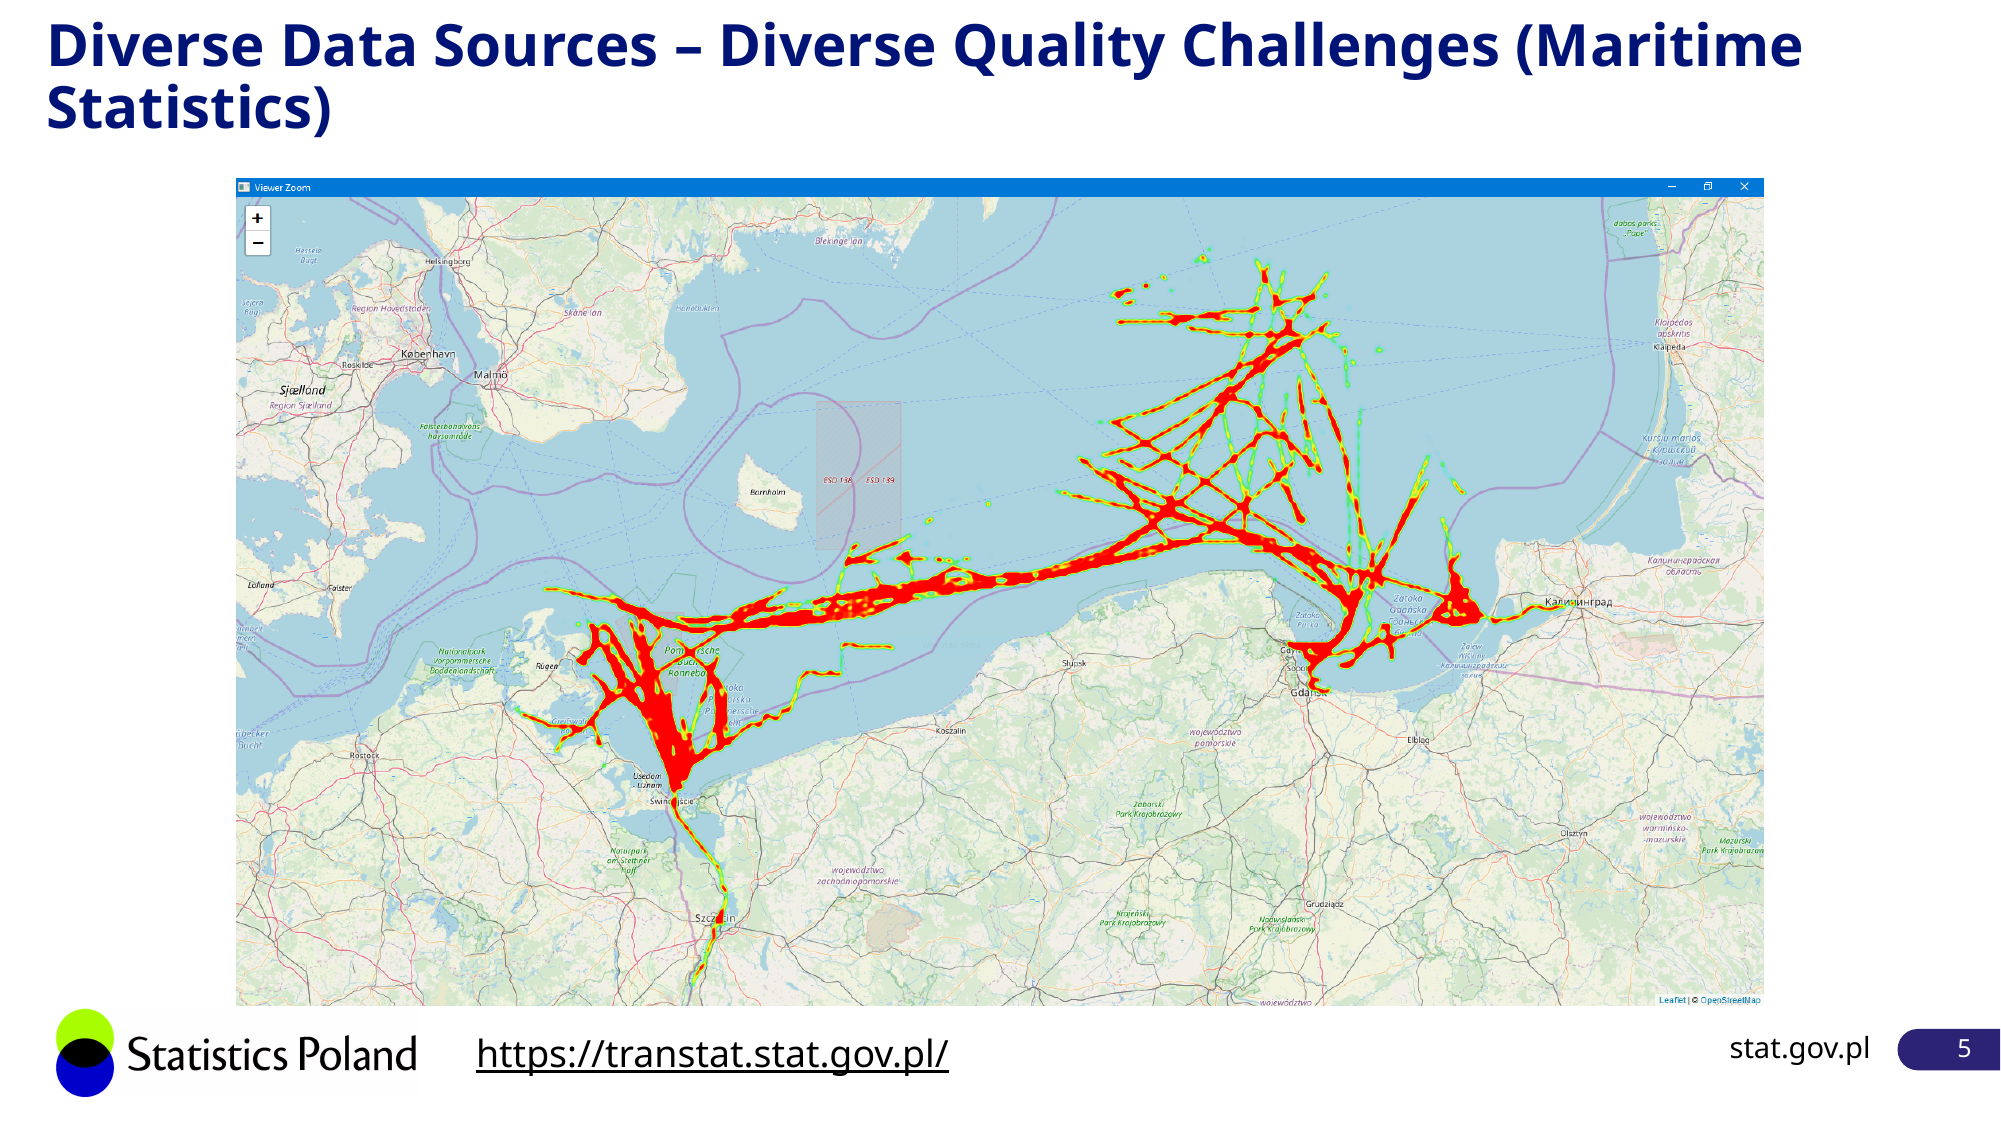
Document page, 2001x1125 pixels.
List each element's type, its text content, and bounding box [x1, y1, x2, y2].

title Diverse Data Sources – Diverse Quality Challenges (Maritime Statistics) [31, 31, 1957, 150]
footer stat.gov.pl [418, 1005, 1886, 1094]
picture [55, 1008, 419, 1098]
text_box https://transtat.stat.gov.pl/ [461, 1022, 974, 1089]
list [236, 178, 1764, 1006]
